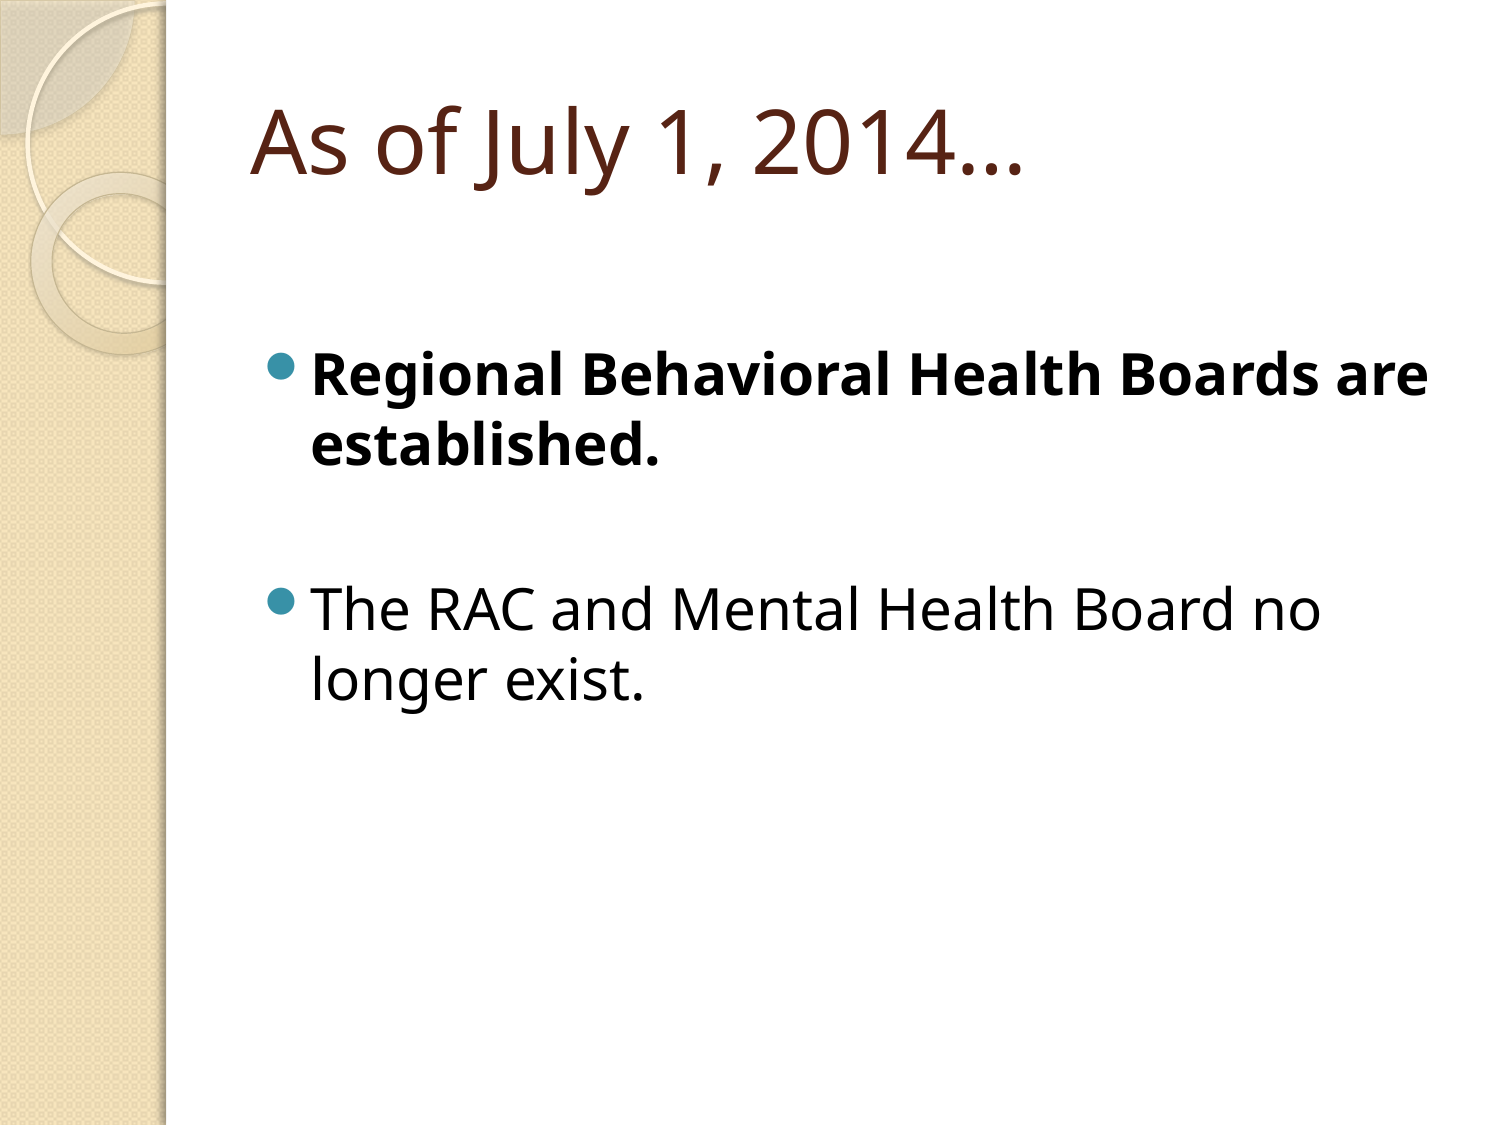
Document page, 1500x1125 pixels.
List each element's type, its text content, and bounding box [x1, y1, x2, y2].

list Regional Behavioral Health Boards are established. The RAC and Mental Health Board no longer exist. [235, 237, 1466, 1025]
title As of July 1, 2014… [235, 45, 1466, 233]
